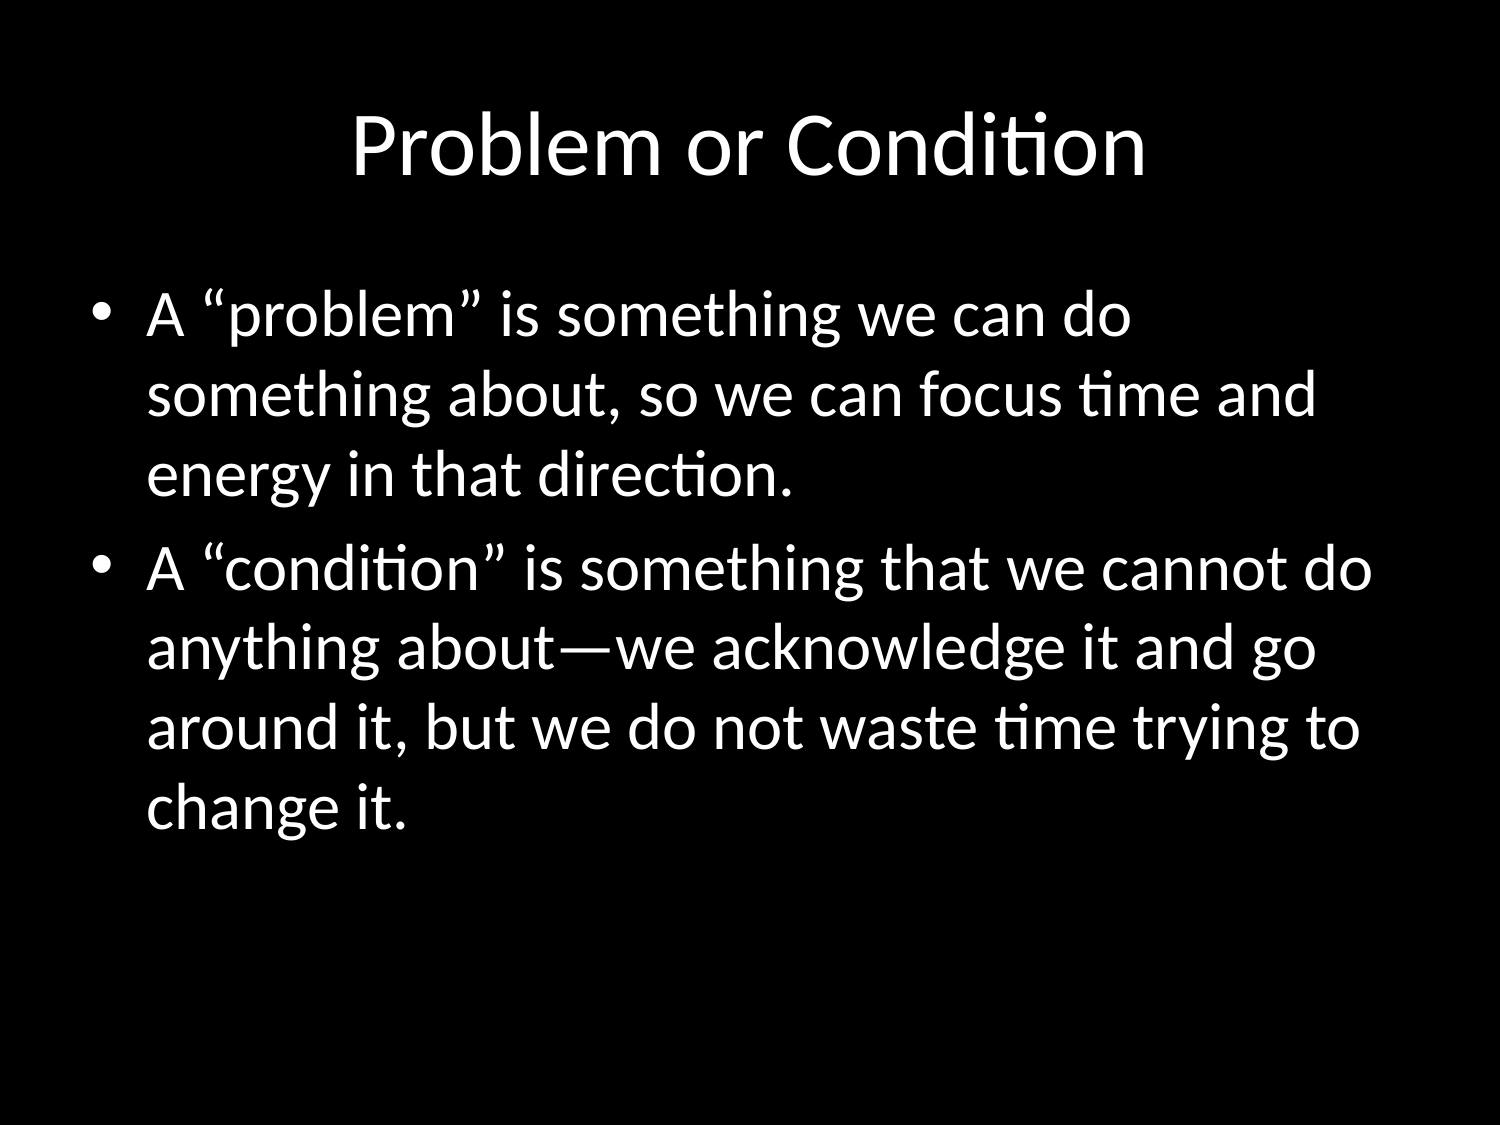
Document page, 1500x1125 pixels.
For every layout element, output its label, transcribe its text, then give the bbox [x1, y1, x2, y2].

list A “problem” is something we can do something about, so we can focus time and energy in that direction. A “condition” is something that we cannot do anything about—we acknowledge it and go around it, but we do not waste time trying to change it. [75, 262, 1425, 1005]
title Problem or Condition [75, 45, 1425, 233]
